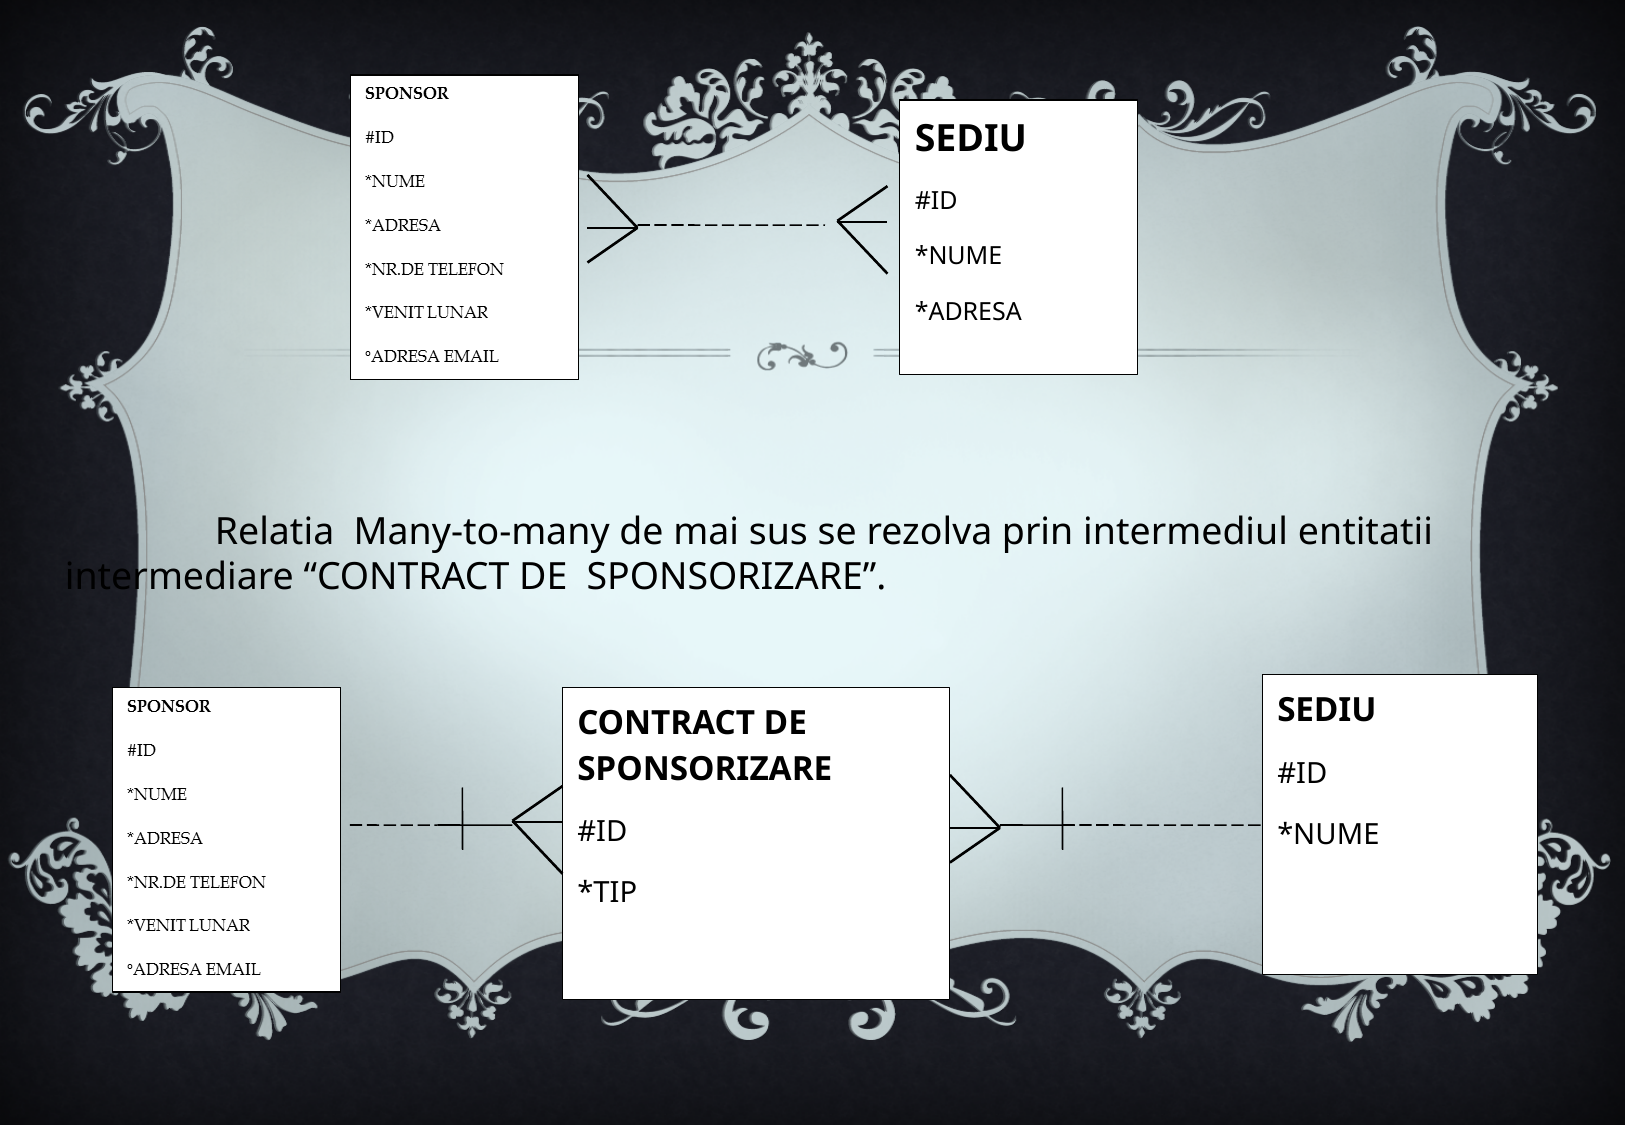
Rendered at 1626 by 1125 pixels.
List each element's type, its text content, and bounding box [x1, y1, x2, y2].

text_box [493, 806, 582, 857]
picture [0, 0, 1625, 265]
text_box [818, 206, 907, 257]
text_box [568, 193, 657, 244]
text_box CONTRACT DE SPONSORIZARE #ID *TIP [562, 687, 950, 1000]
text_box [350, 75, 579, 380]
text_box SEDIU #ID *NUME [1262, 674, 1538, 975]
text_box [930, 793, 1019, 844]
text_box [112, 687, 341, 993]
picture [0, 419, 1625, 1125]
text_box SEDIU #ID *NUME *ADRESA [899, 99, 1138, 375]
text_box Relatia Many-to-many de mai sus se rezolva prin intermediul entitatii intermediare “CONTRACT DE SPONSORIZARE”. [49, 499, 1550, 605]
picture [875, 257, 899, 265]
